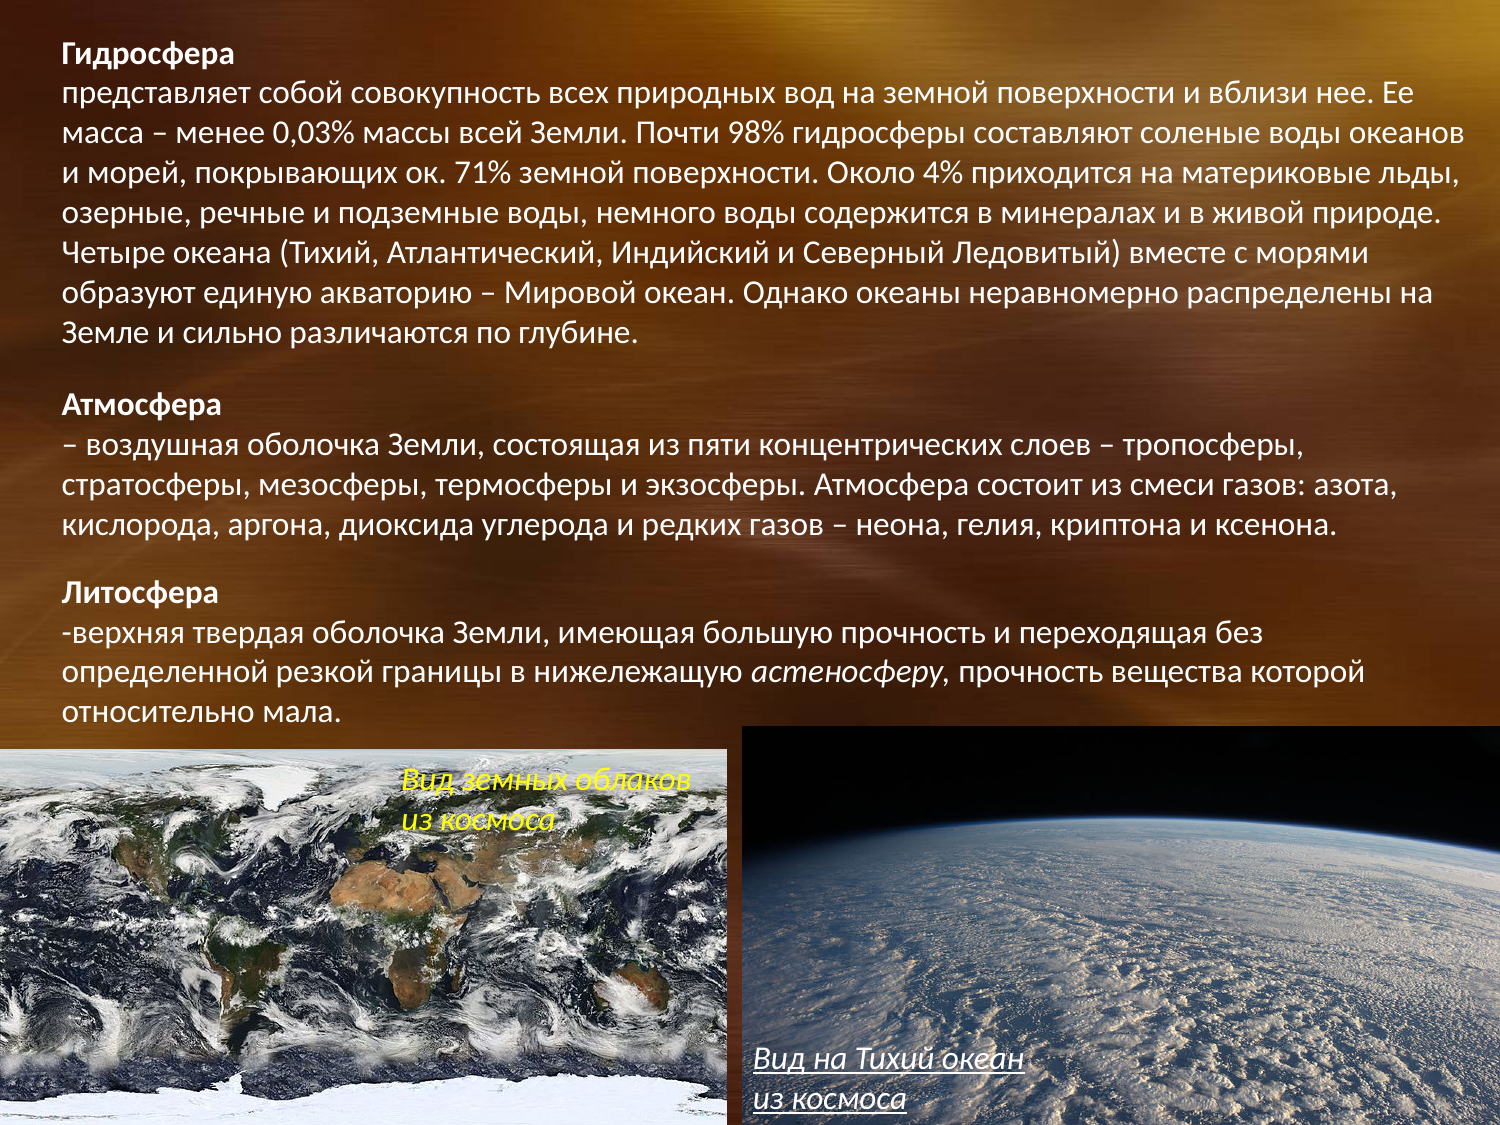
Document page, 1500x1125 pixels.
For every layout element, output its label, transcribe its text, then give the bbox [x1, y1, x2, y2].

text_box Атмосфера – воздушная оболочка Земли, состоящая из пяти концентрических слоев – тропосферы, стратосферы, мезосферы, термосферы и экзосферы. Атмосфера состоит из смеси газов: азота, кислорода, аргона, диоксида углерода и редких газов – неона, гелия, криптона и ксенона. [46, 374, 1465, 550]
picture [0, 0, 1500, 1125]
text_box Гидросфера представляет собой совокупность всех природных вод на земной поверхности и вблизи нее. Ее масса – менее 0,03% массы всей Земли. Почти 98% гидросферы составляют соленые воды океанов и морей, покрывающих ок. 71% земной поверхности. Около 4% приходится на материковые льды, озерные, речные и подземные воды, немного воды содержится в минералах и в живой природе. Четыре океана (Тихий, Атлантический, Индийский и Северный Ледовитый) вместе с морями образуют единую акваторию – Мировой океан. Однако океаны неравномерно распределены на Земле и сильно различаются по глубине. [46, 23, 1500, 358]
text_box Литосфера -верхняя твердая оболочка Земли, имеющая большую прочность и переходящая без определенной резкой границы в нижележащую астеносферу, прочность вещества которой относительно мала. [46, 562, 1418, 737]
